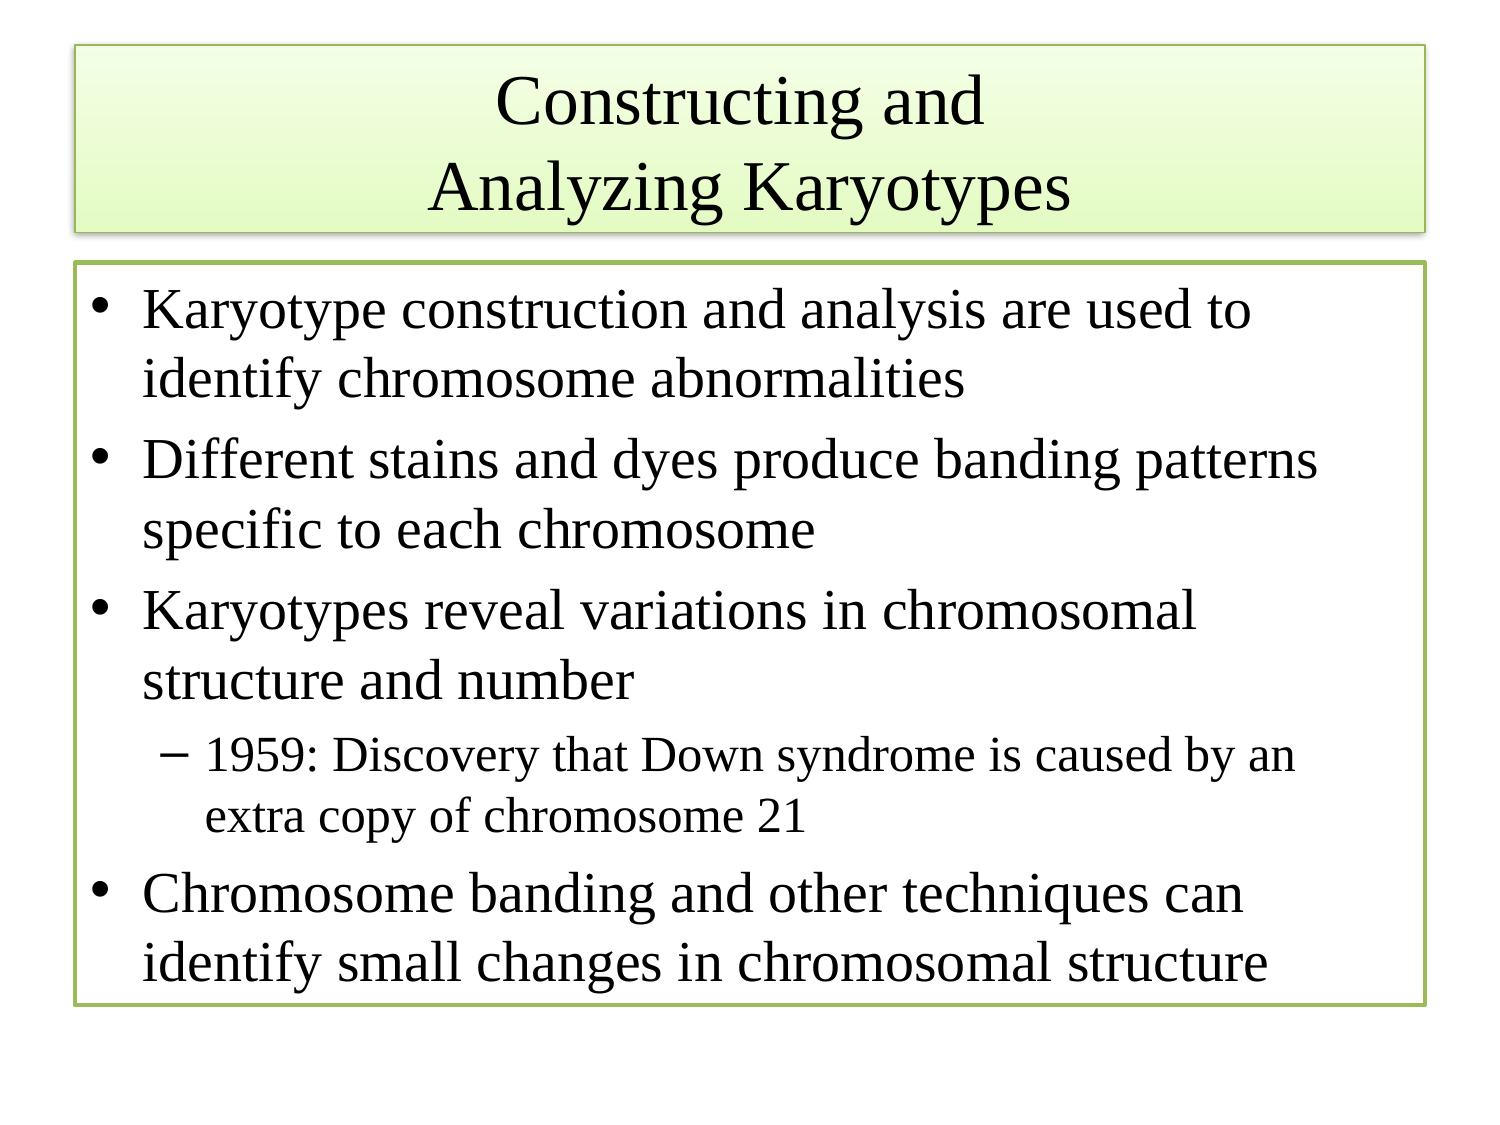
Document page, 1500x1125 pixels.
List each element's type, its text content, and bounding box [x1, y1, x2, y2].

title Constructing and Analyzing Karyotypes [74, 44, 1426, 233]
list Karyotype construction and analysis are used to identify chromosome abnormalities Different stains and dyes produce banding patterns specific to each chromosome Karyotypes reveal variations in chromosomal structure and number 1959: Discovery that Down syndrome is caused by an extra copy of chromosome 21 Chromosome banding and other techniques can identify small changes in chromosomal structure [73, 260, 1427, 1007]
